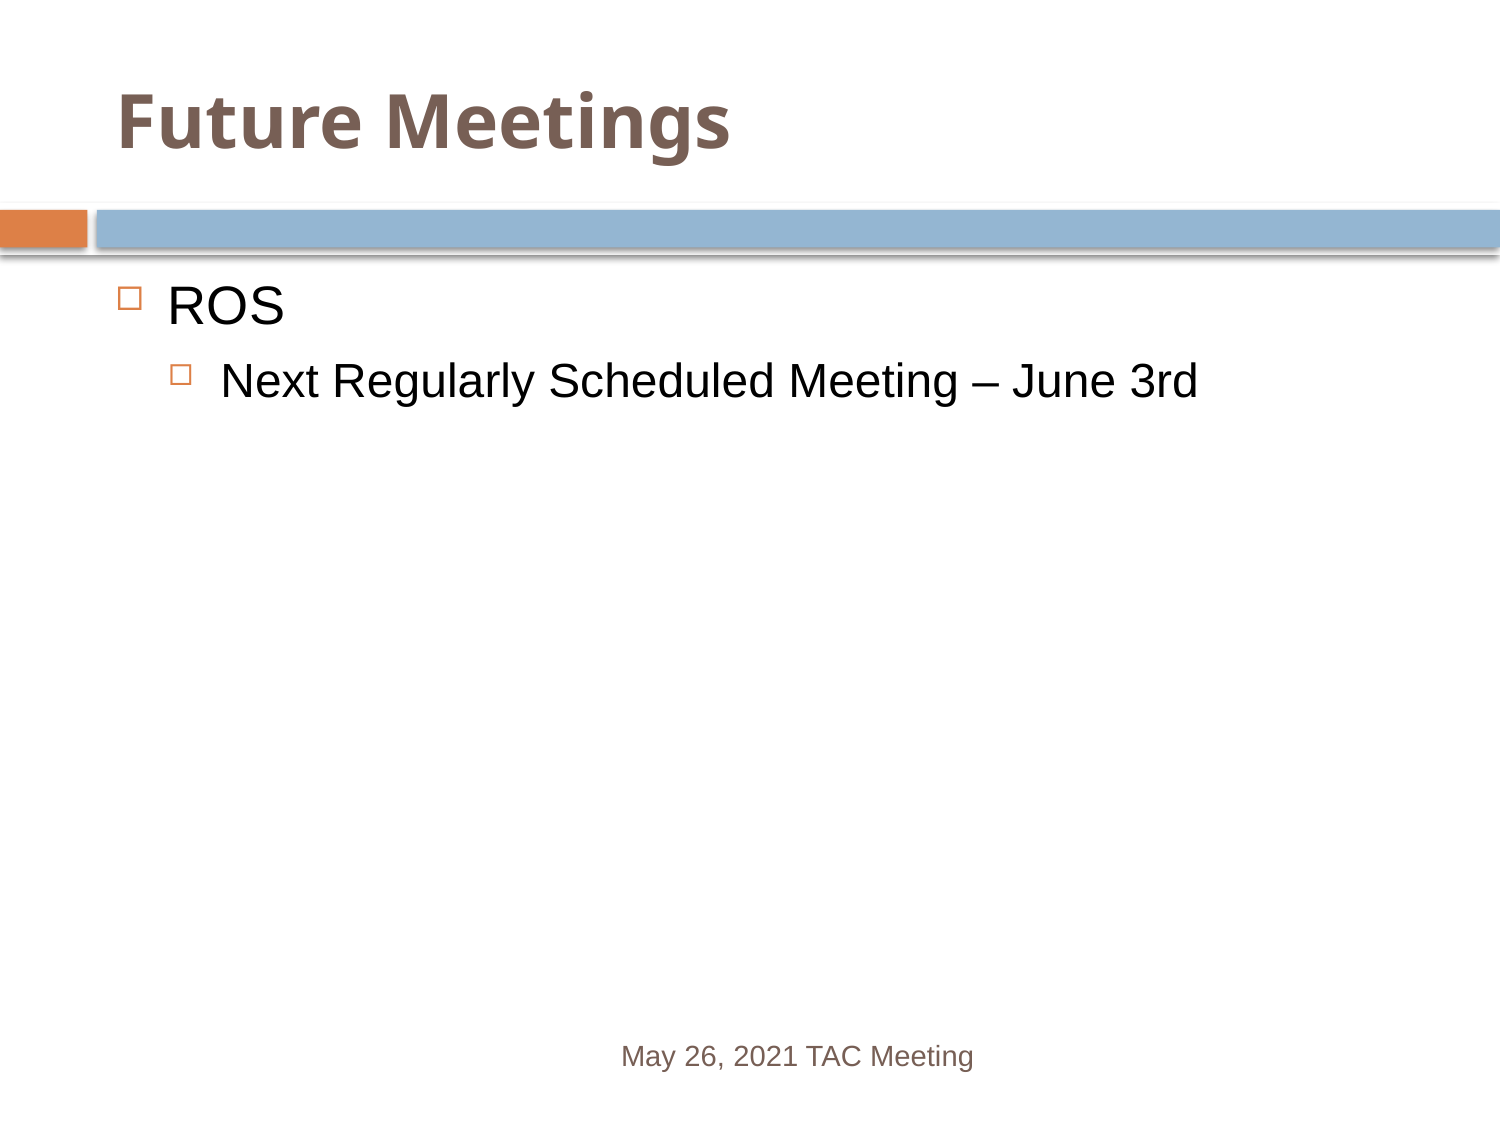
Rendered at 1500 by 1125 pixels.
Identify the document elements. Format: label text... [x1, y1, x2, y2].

list ROS Next Regularly Scheduled Meeting – June 3rd [100, 262, 1439, 1001]
footer May 26, 2021 TAC Meeting [99, 1025, 990, 1085]
title Future Meetings [100, 37, 1439, 201]
